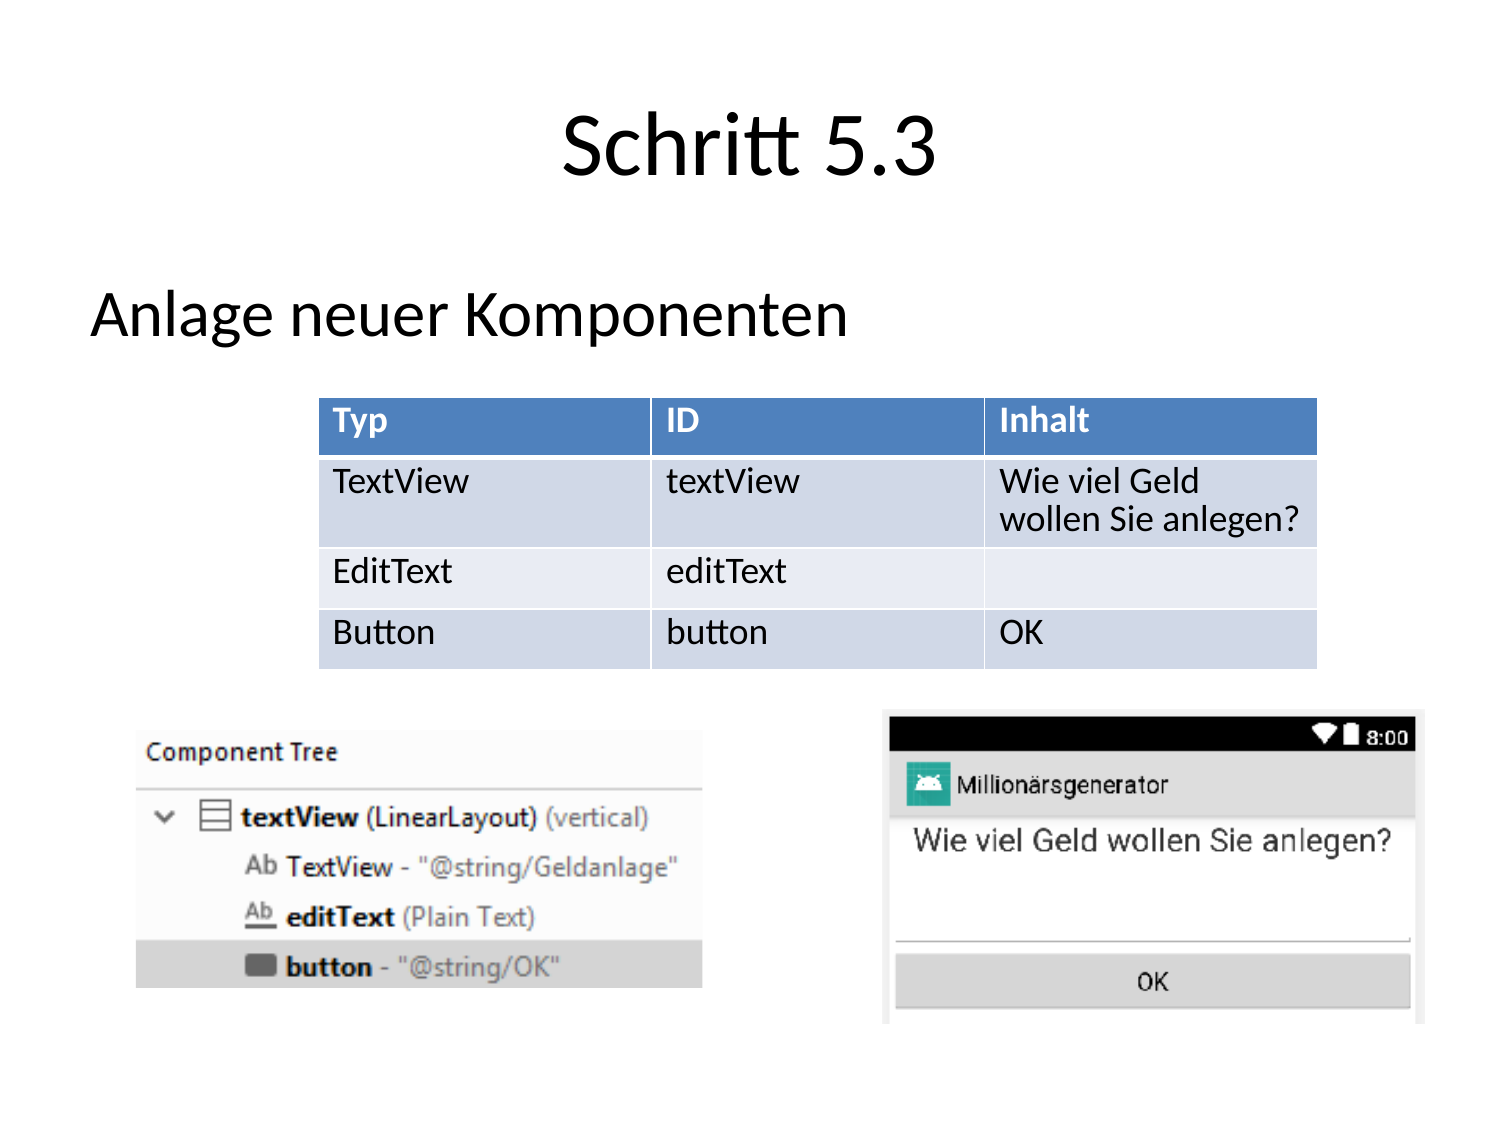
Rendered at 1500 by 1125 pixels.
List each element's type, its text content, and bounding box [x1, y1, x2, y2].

table_cell textView [652, 460, 984, 547]
table_cell editText [652, 549, 984, 608]
table_header Inhalt [985, 398, 1317, 455]
table_cell Button [319, 610, 650, 669]
table_header Typ [319, 398, 650, 455]
picture [882, 709, 1426, 1024]
table_cell OK [985, 610, 1317, 669]
table_cell TextView [319, 460, 650, 547]
picture [135, 729, 703, 988]
table_cell Wie viel Geld wollen Sie anlegen? [985, 460, 1317, 547]
list Anlage neuer Komponenten [75, 262, 1425, 1005]
table_cell button [652, 610, 984, 669]
table_cell EditText [319, 549, 650, 608]
title Schritt 5.3 [75, 45, 1425, 233]
table_header ID [652, 398, 984, 455]
table_cell [985, 549, 1317, 608]
